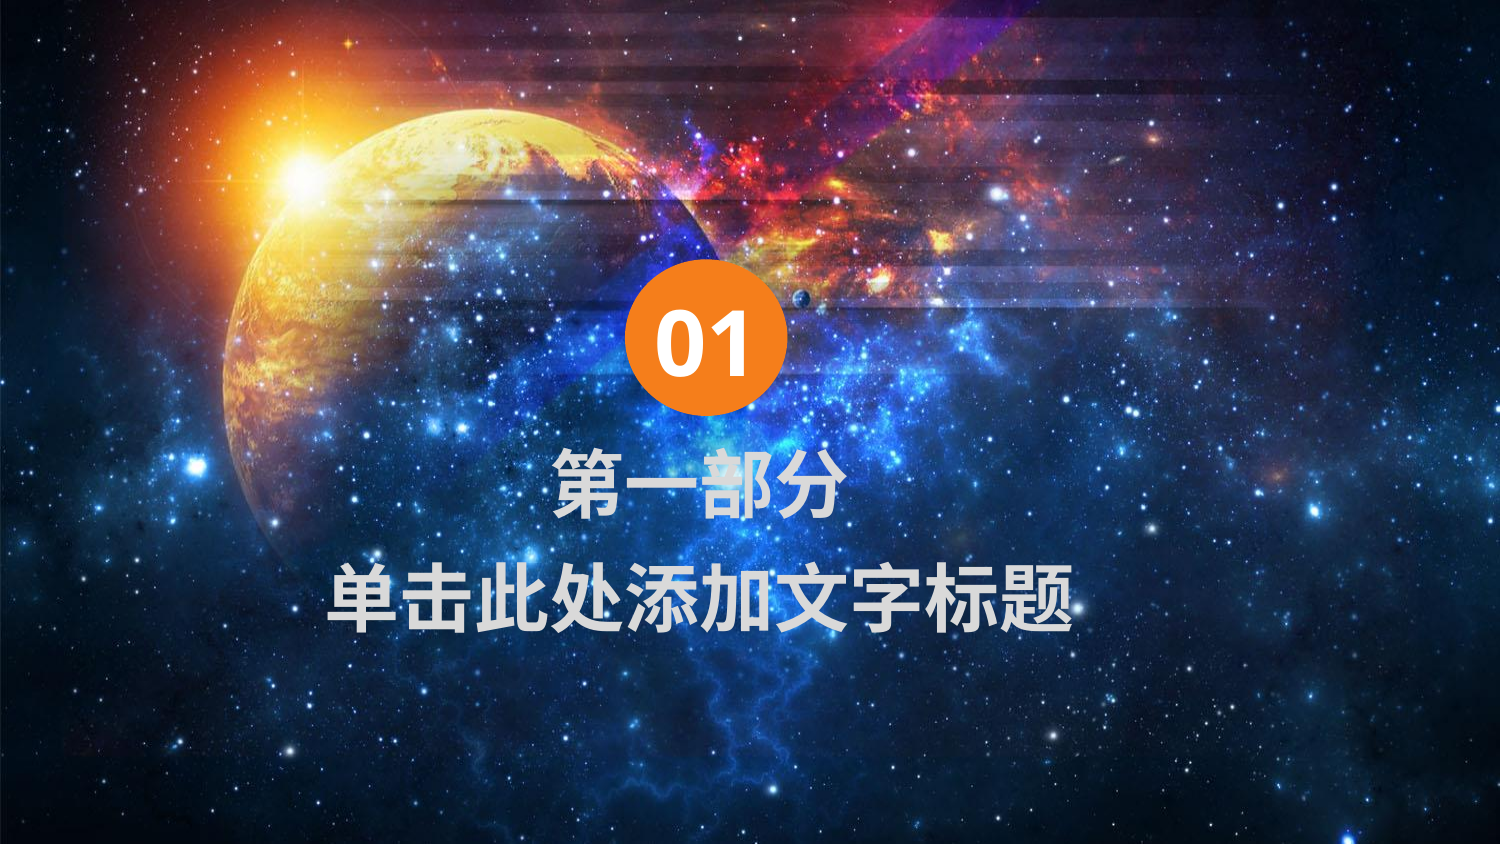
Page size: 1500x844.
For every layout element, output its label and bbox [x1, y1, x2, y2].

text_box [624, 259, 788, 417]
picture [0, 0, 1500, 844]
